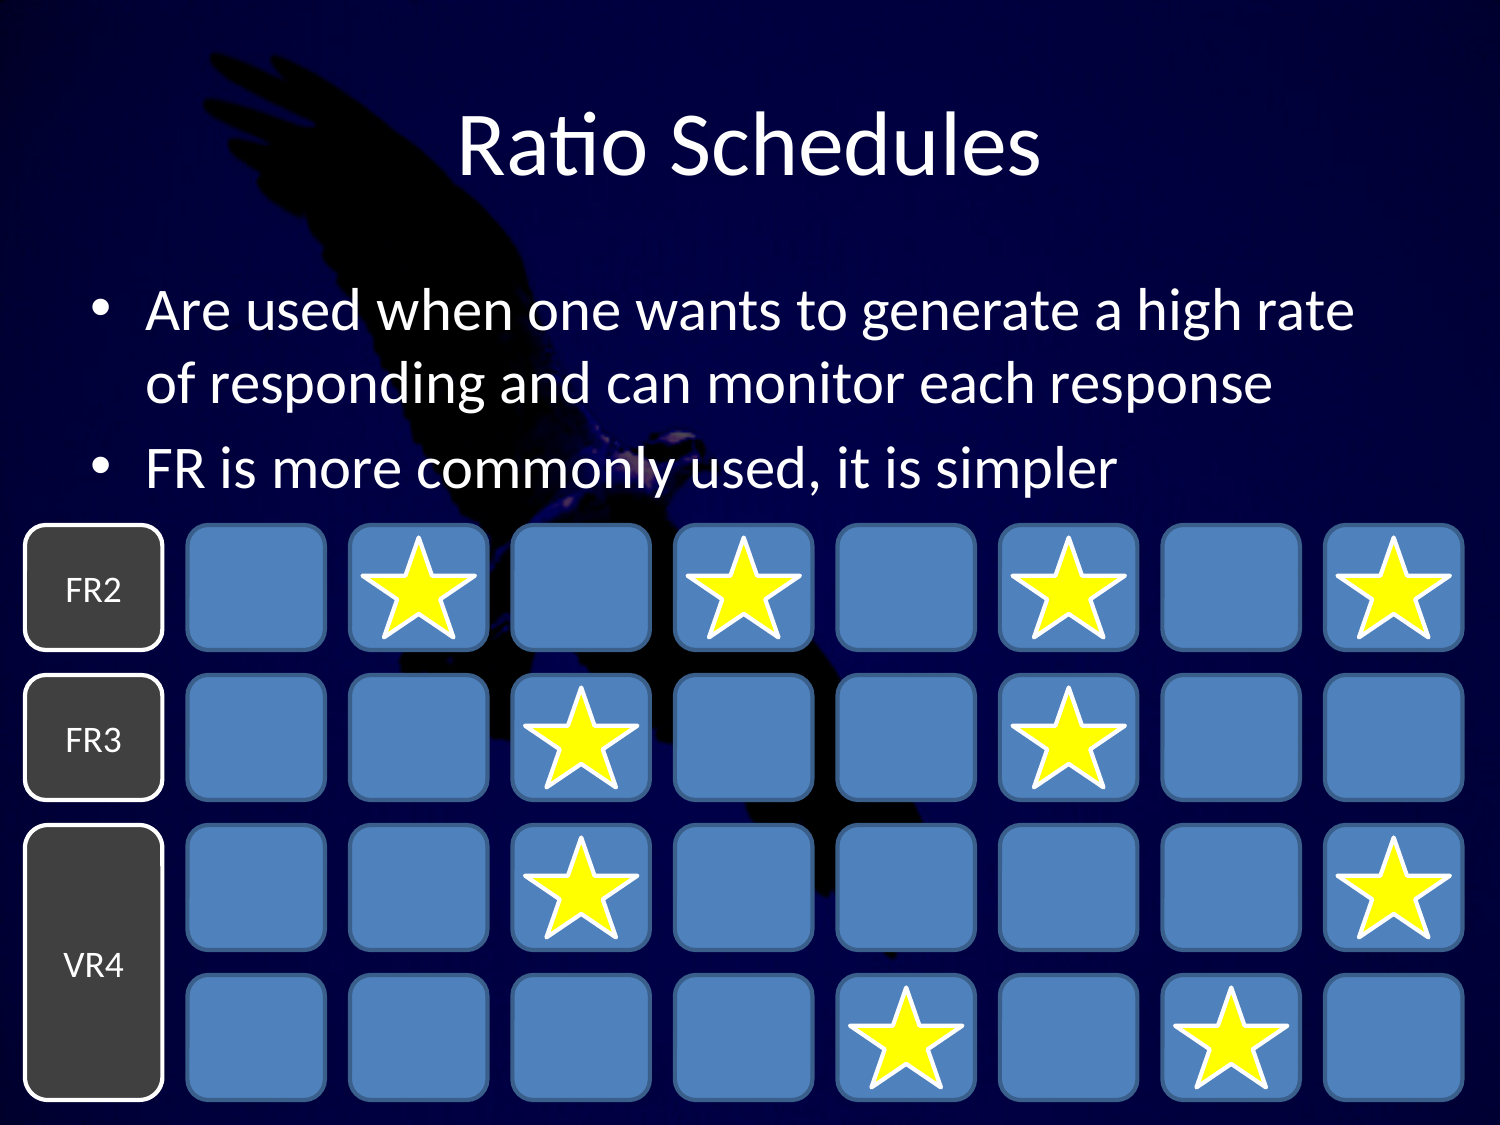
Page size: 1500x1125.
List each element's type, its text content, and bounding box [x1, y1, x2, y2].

title Ratio Schedules [75, 45, 1425, 233]
text_box [347, 672, 490, 803]
list Are used when one wants to generate a high rate of responding and can monitor each response FR is more commonly used, it is simpler [75, 262, 1425, 513]
text_box [1322, 672, 1465, 803]
text_box [347, 822, 490, 953]
text_box [510, 822, 652, 953]
text_box [1173, 985, 1290, 1090]
picture [0, 0, 1500, 1125]
text_box [835, 972, 978, 1103]
text_box VR4 [22, 822, 165, 1103]
text_box [1160, 822, 1303, 953]
text_box [185, 672, 328, 803]
text_box [1010, 535, 1127, 640]
text_box [347, 522, 490, 653]
text_box [997, 672, 1140, 803]
text_box [1010, 685, 1127, 790]
text_box [1322, 522, 1465, 653]
text_box [185, 522, 328, 653]
text_box [685, 535, 802, 640]
text_box [185, 972, 328, 1103]
text_box FR2 [22, 522, 165, 653]
text_box [835, 672, 978, 803]
text_box [997, 972, 1140, 1103]
text_box [847, 985, 965, 1090]
text_box [1160, 522, 1303, 653]
text_box [835, 522, 978, 653]
text_box [1335, 535, 1452, 640]
text_box [510, 522, 652, 653]
text_box [672, 822, 815, 953]
text_box [1160, 672, 1303, 803]
text_box [185, 822, 328, 953]
text_box [1322, 972, 1465, 1103]
text_box [997, 522, 1140, 653]
text_box [510, 972, 652, 1103]
text_box FR3 [22, 672, 165, 803]
text_box [672, 672, 815, 803]
text_box [347, 972, 490, 1103]
text_box [672, 522, 815, 653]
text_box [510, 672, 652, 803]
text_box [997, 822, 1140, 953]
text_box [1335, 835, 1452, 940]
text_box [522, 685, 640, 790]
text_box [522, 835, 640, 940]
text_box [835, 822, 978, 953]
text_box [1160, 972, 1303, 1103]
text_box [1322, 822, 1465, 953]
text_box [360, 535, 477, 640]
text_box [672, 972, 815, 1103]
